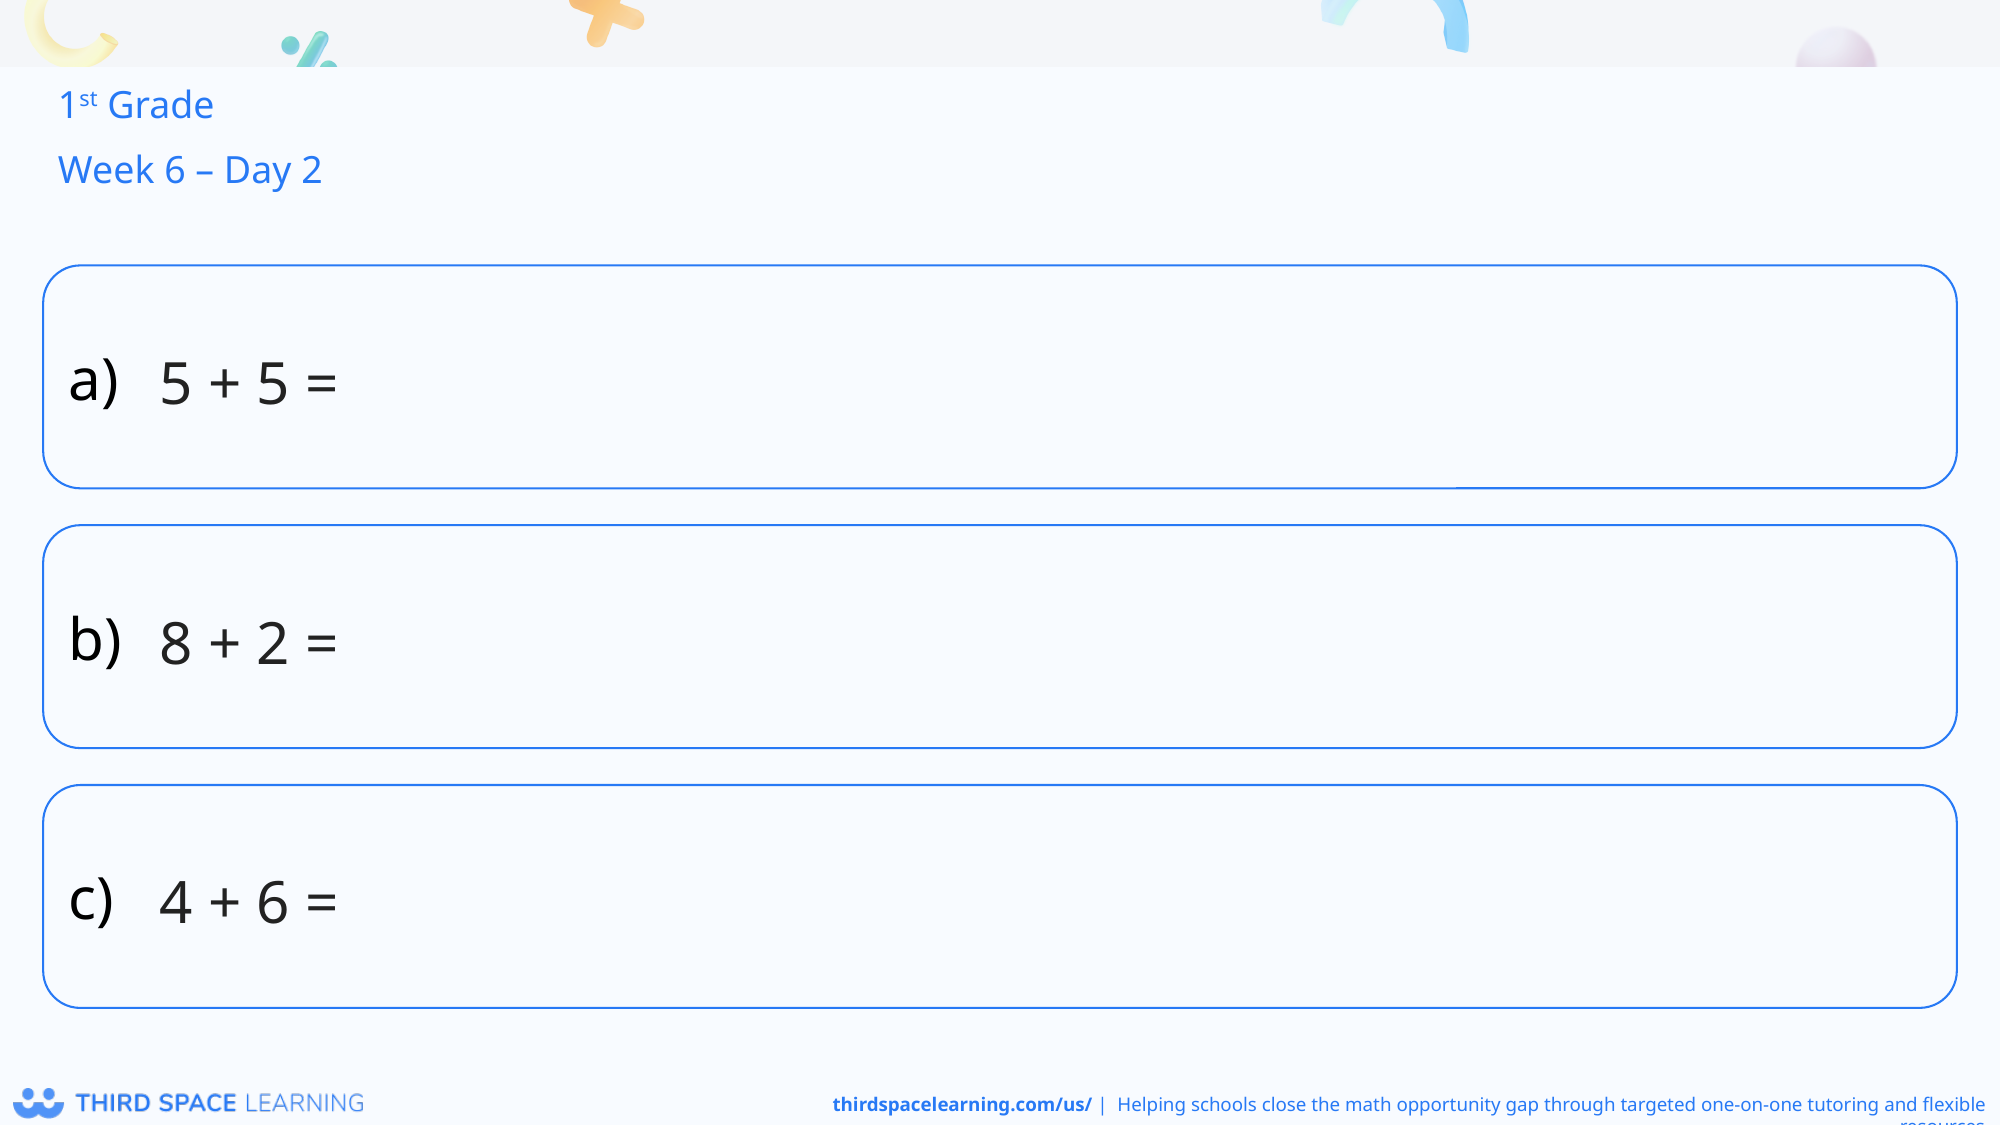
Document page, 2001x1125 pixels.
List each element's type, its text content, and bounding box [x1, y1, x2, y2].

text_box 1st Grade Week 6 – Day 2 [43, 73, 509, 212]
list 5 + 5 = [144, 288, 1922, 474]
list 4 + 6 = [144, 807, 1922, 994]
picture [13, 1088, 365, 1119]
picture [0, 0, 2000, 67]
list 8 + 2 = [144, 548, 1922, 734]
